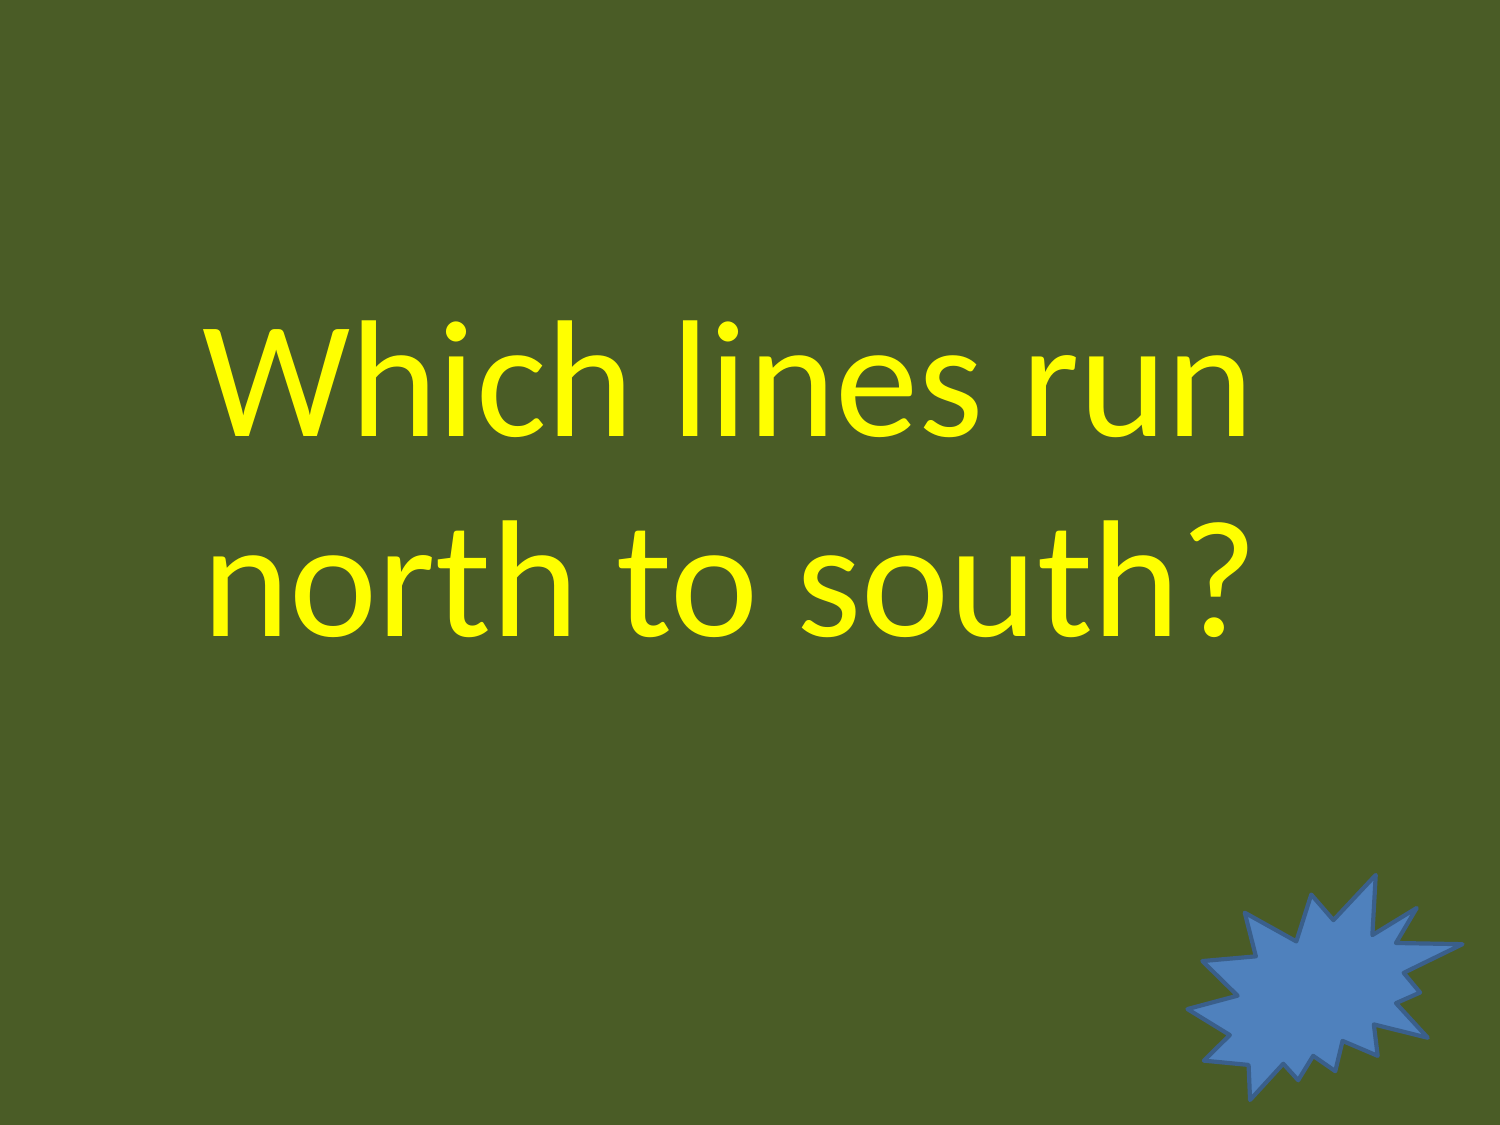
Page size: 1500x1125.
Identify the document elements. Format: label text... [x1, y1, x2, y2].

text_box Which lines run north to south? [187, 262, 1375, 678]
text_box [1185, 873, 1465, 1102]
